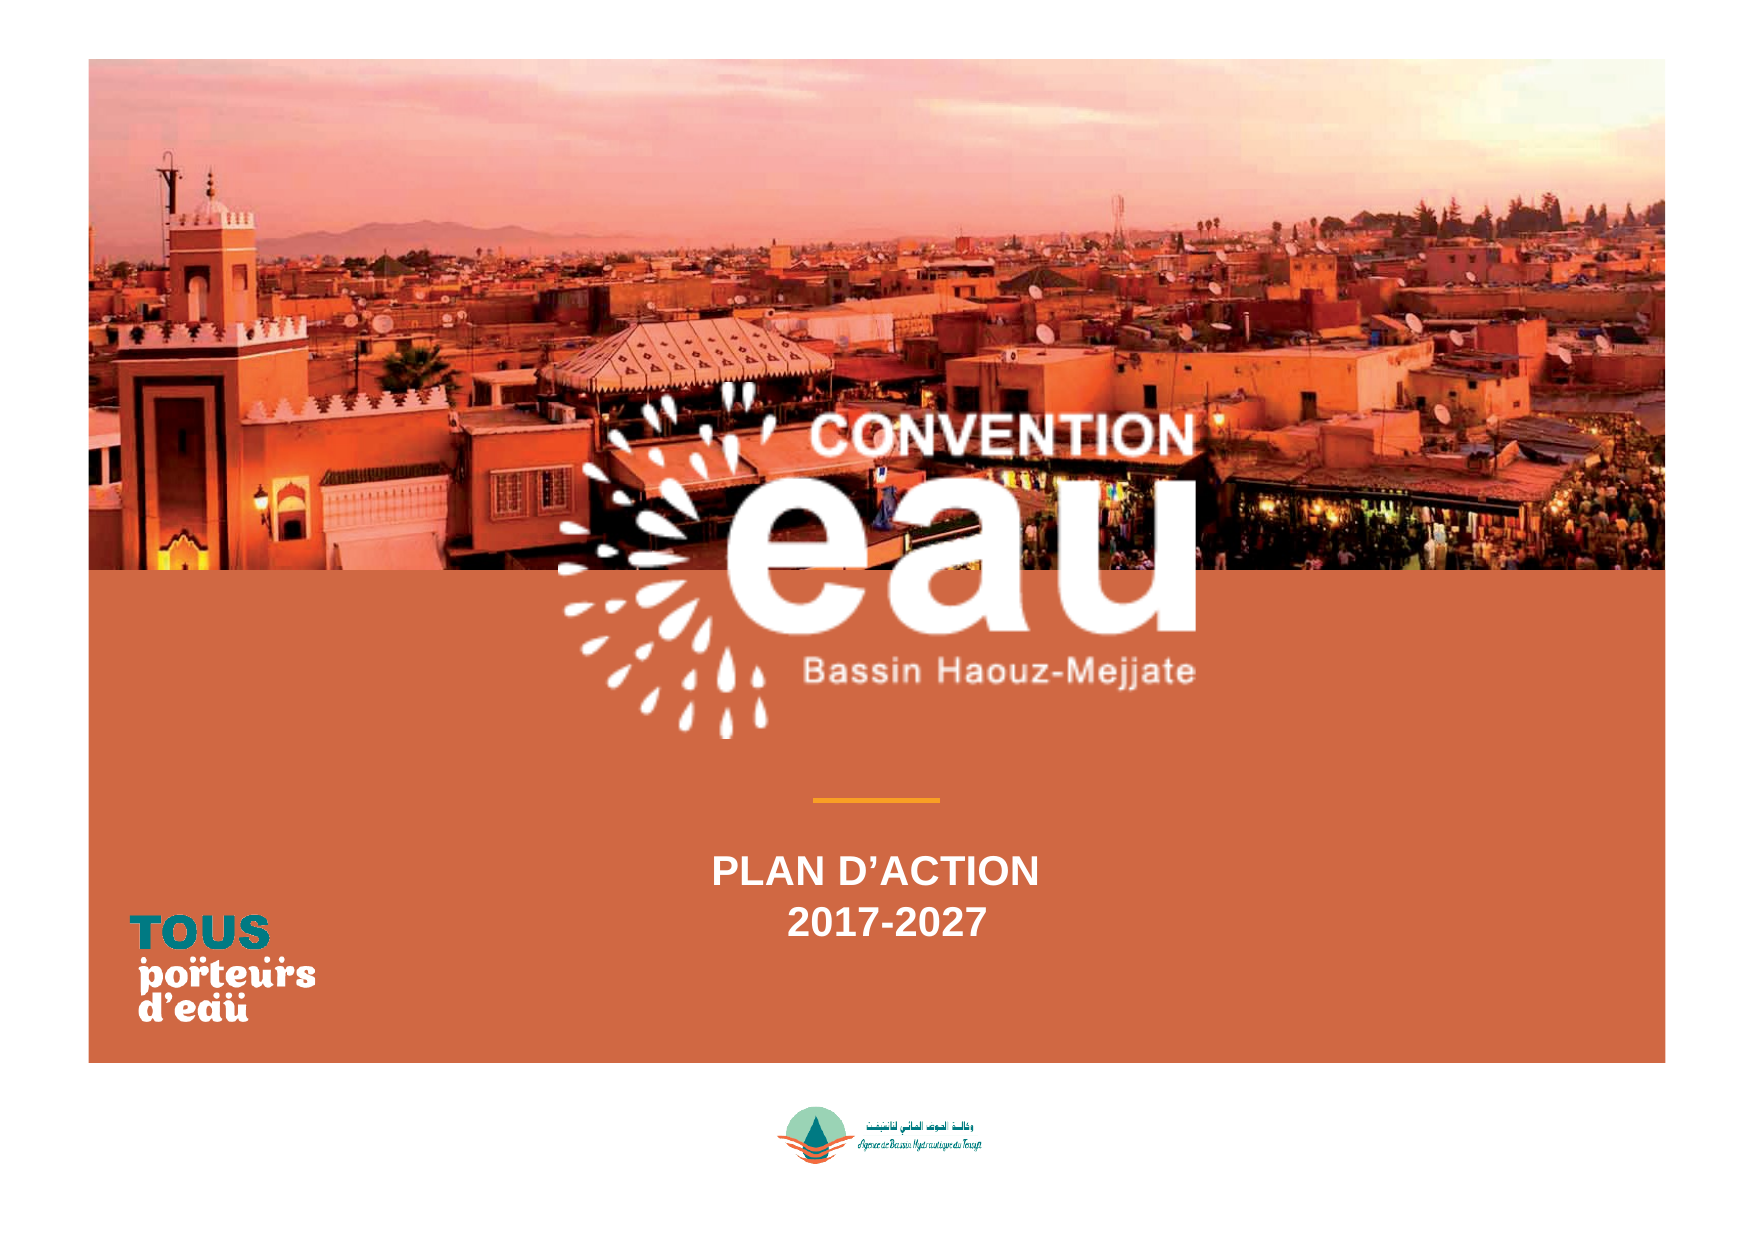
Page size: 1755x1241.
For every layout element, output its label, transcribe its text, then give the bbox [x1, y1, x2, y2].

text_box [755, 1104, 1003, 1165]
text_box [558, 382, 1196, 739]
text_box [88, 59, 1666, 570]
text_box [88, 570, 1666, 1063]
text_box [129, 914, 316, 1022]
text_box PLAN D’ACTION 2017-2027 [709, 841, 1045, 945]
